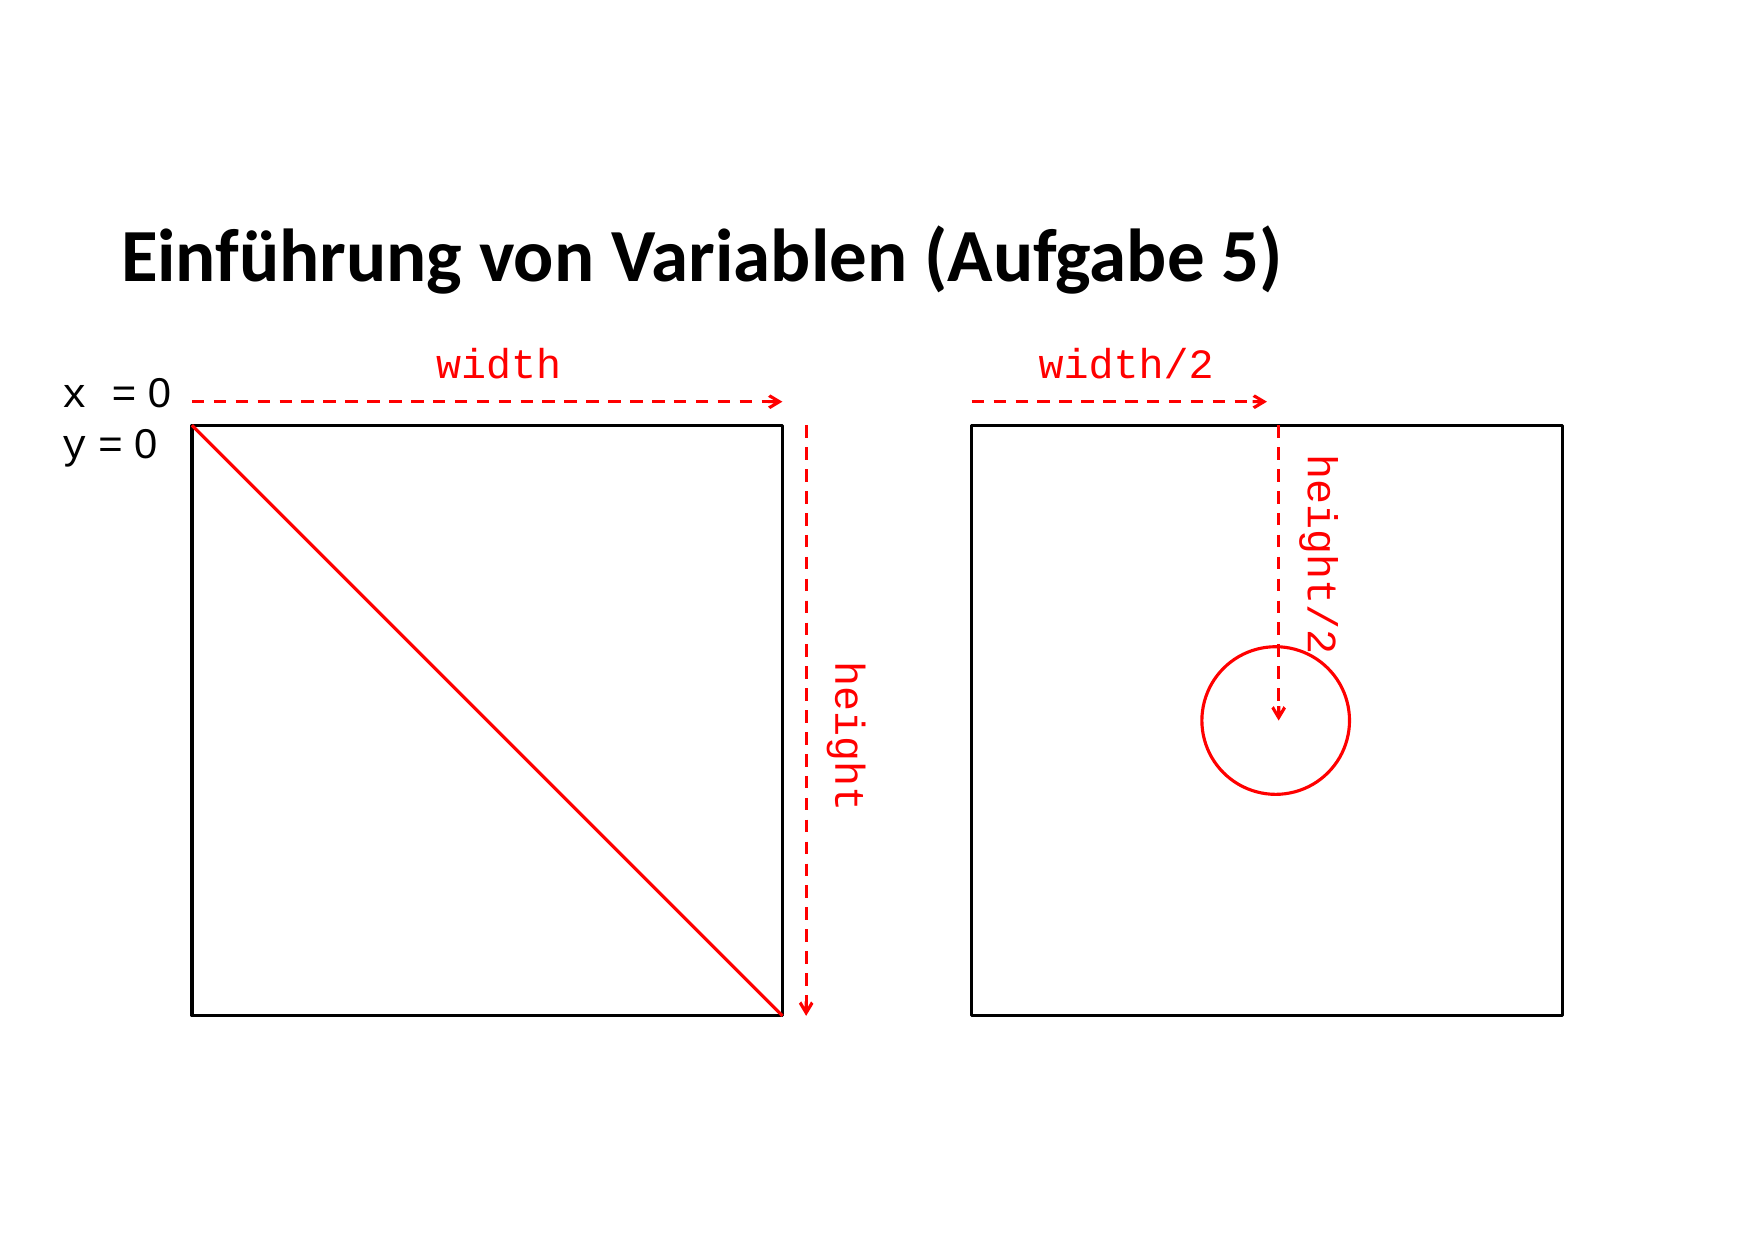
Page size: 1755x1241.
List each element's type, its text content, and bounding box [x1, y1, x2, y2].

text_box Einführung von Variablen (Aufgabe 5) [121, 206, 1586, 302]
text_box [191, 336, 878, 1017]
text_box x = 0 y = 0 [61, 366, 186, 497]
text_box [971, 336, 1563, 1017]
